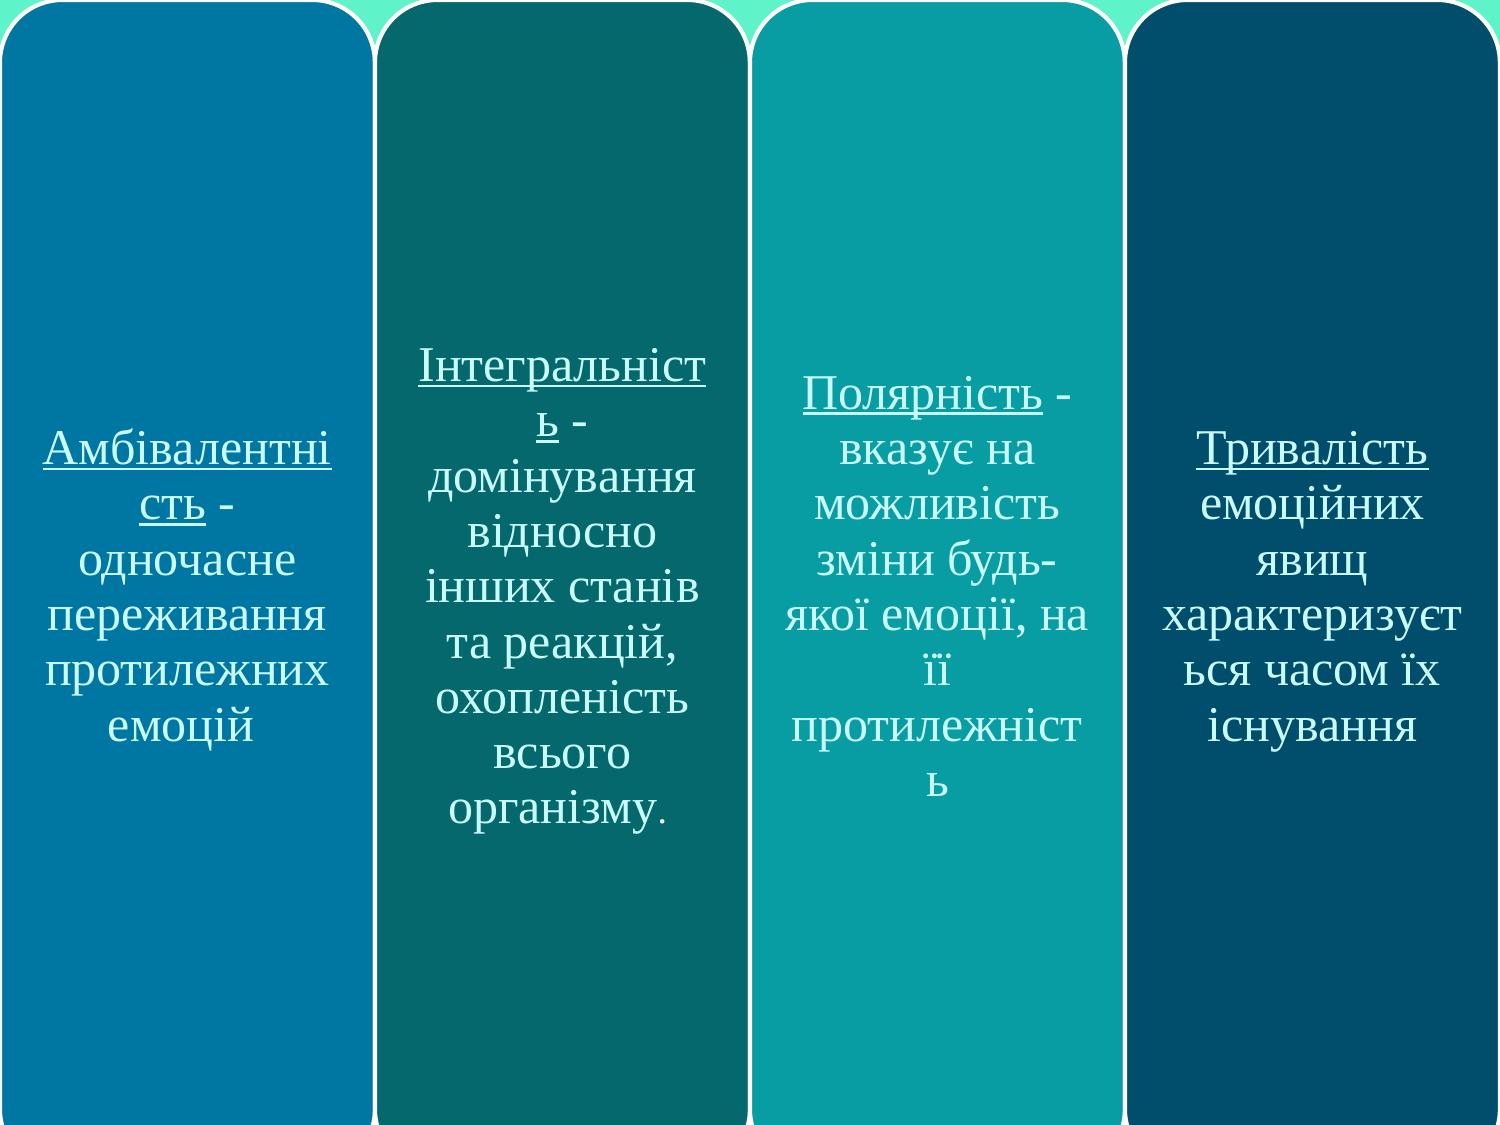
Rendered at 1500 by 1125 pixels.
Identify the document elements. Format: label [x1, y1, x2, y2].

text_box [0, 0, 1500, 1125]
